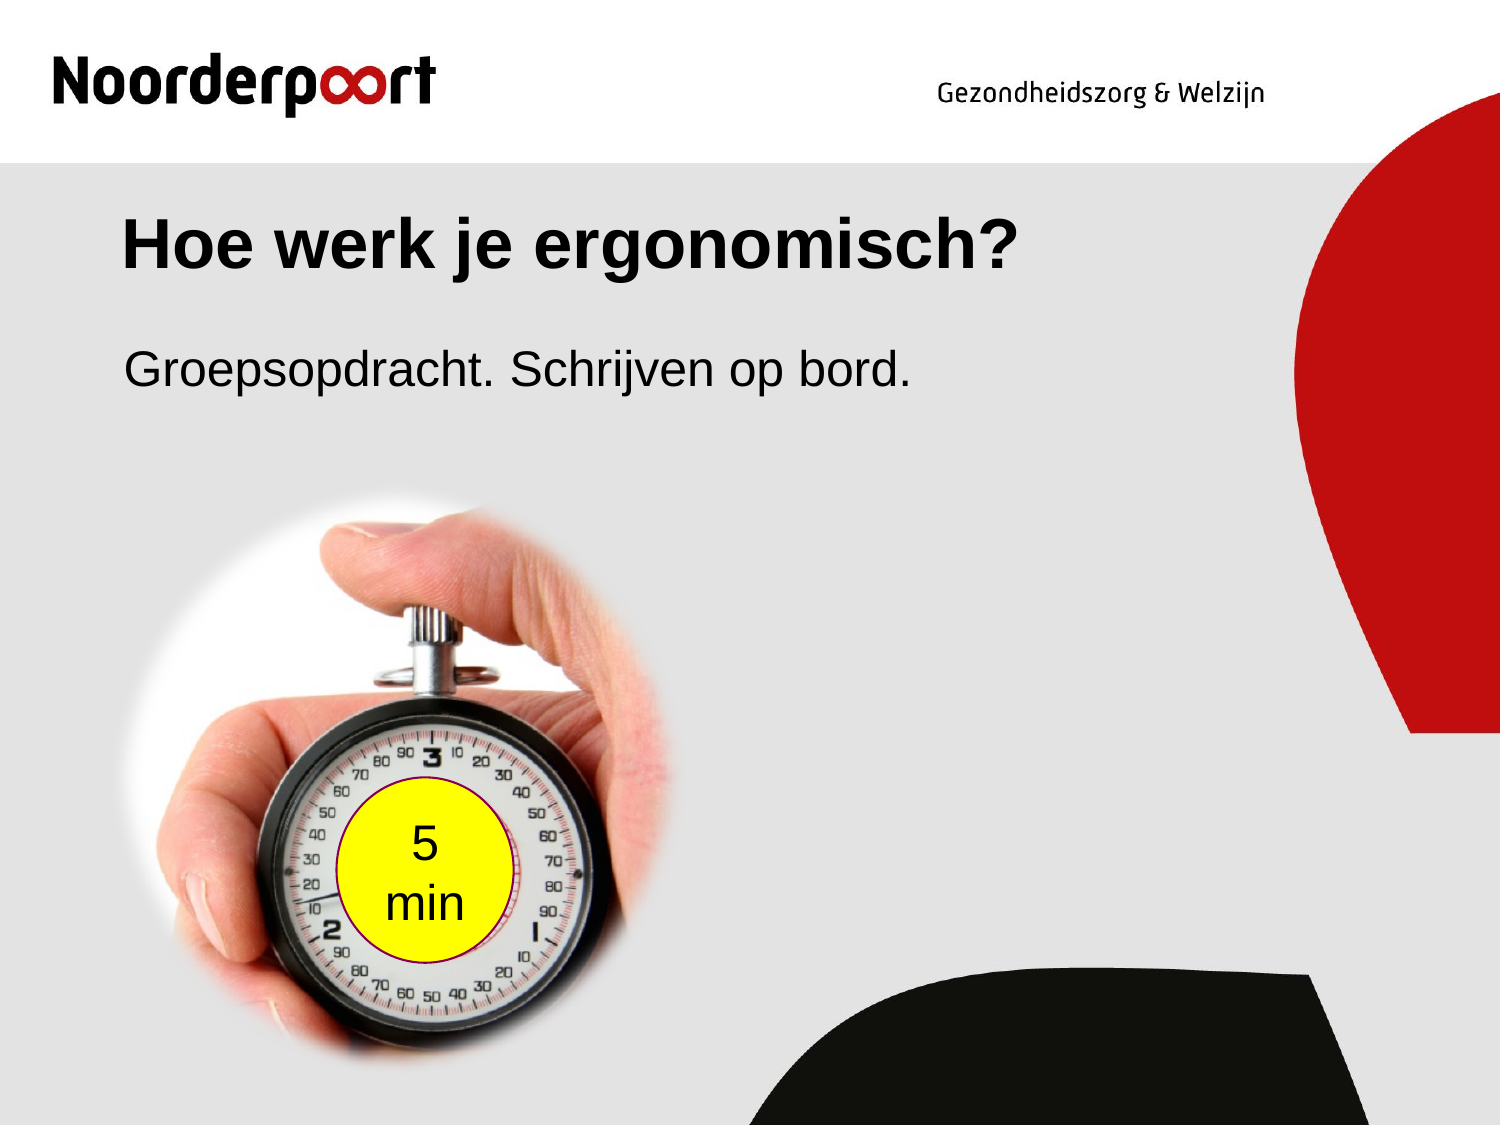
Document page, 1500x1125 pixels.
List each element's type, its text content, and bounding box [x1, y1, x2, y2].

picture [0, 0, 1500, 1125]
title Hoe werk je ergonomisch? [106, 187, 1290, 294]
list Groepsopdracht. Schrijven op bord. [108, 343, 1292, 927]
